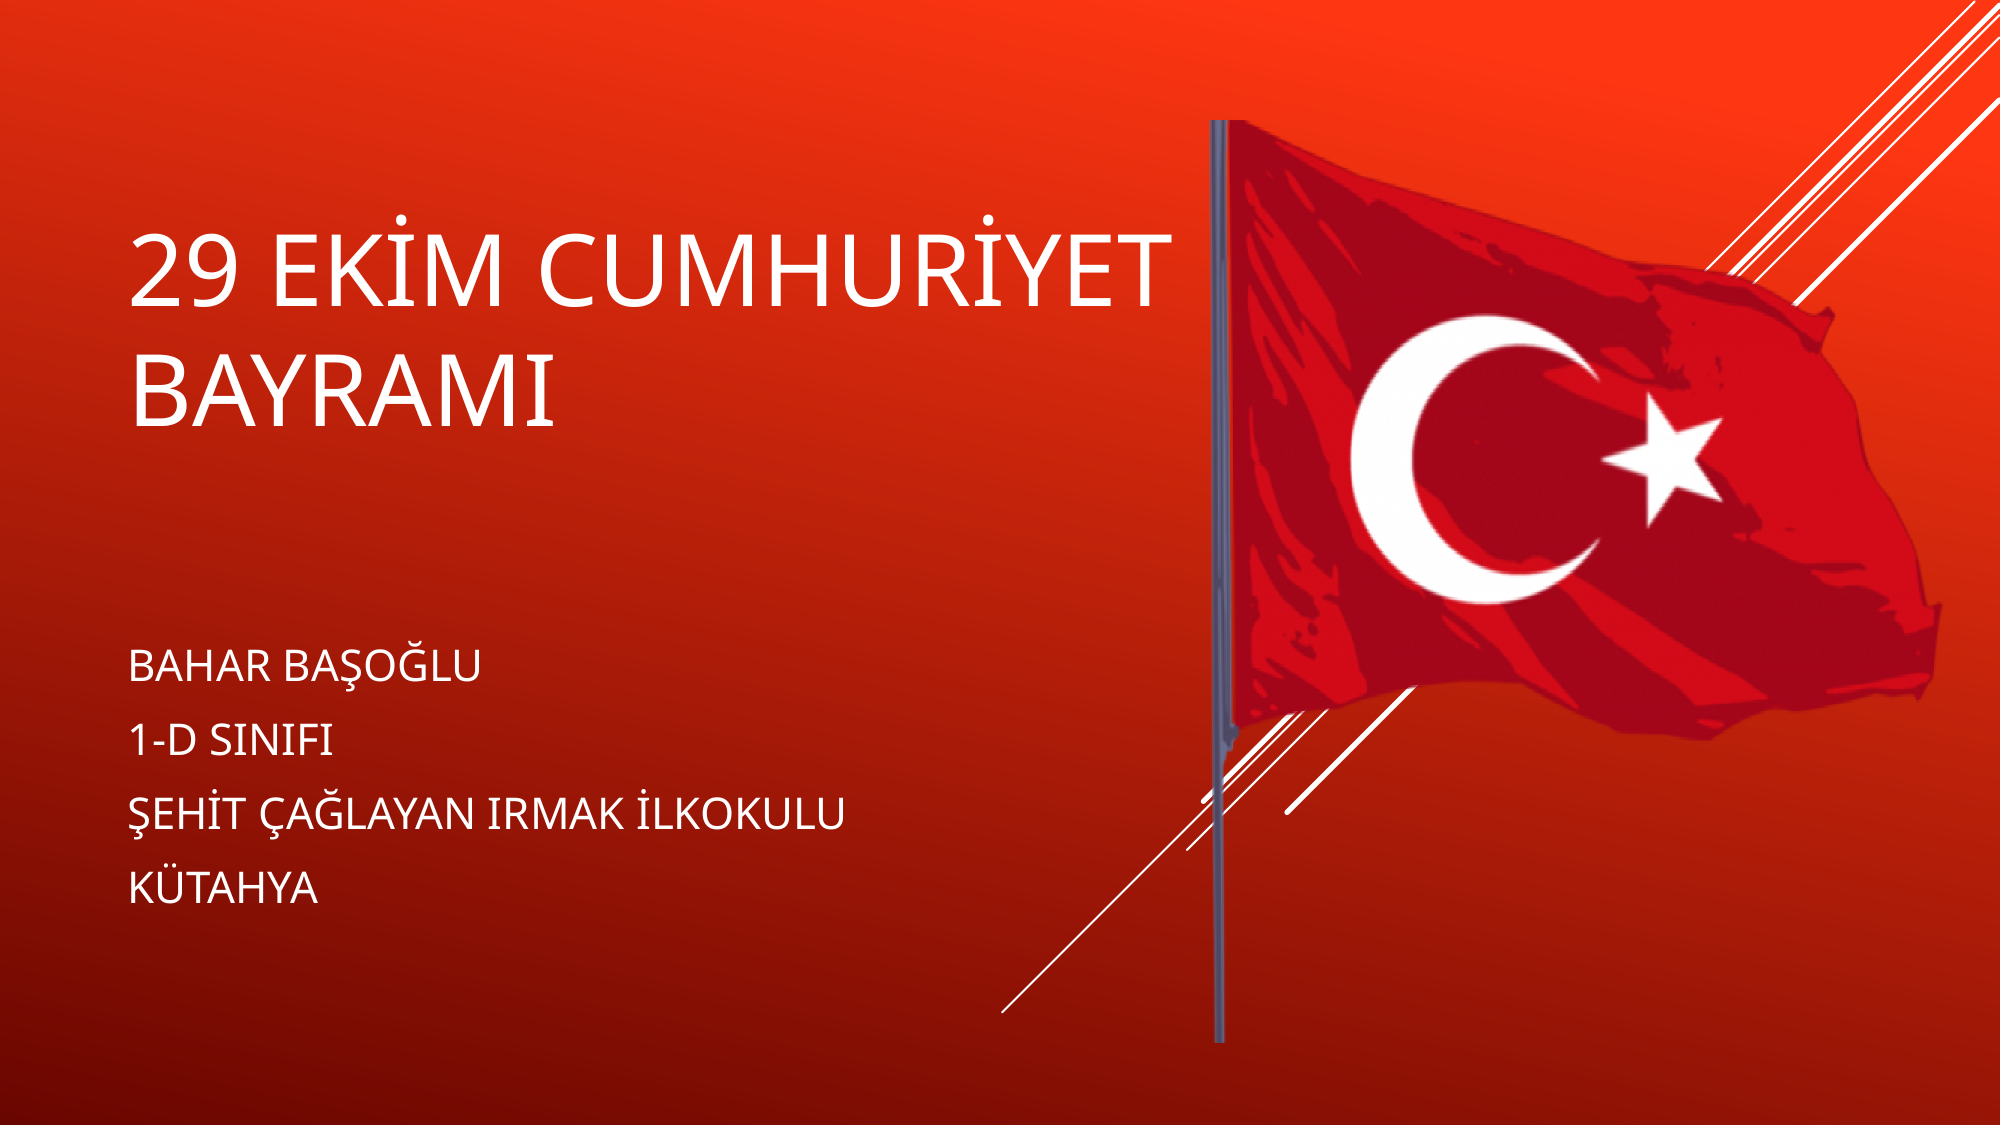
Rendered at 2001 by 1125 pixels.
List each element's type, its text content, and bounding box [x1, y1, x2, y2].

title 29 EKİM CUMHURİYET BAYRAMI [112, 112, 1425, 454]
picture [1203, 113, 1948, 1043]
subtitle BAHAR BAŞOĞLU 1-D SINIFI ŞEHİT ÇAĞLAYAN IRMAK İLKOKULU KÜTAHYA [112, 630, 1163, 950]
